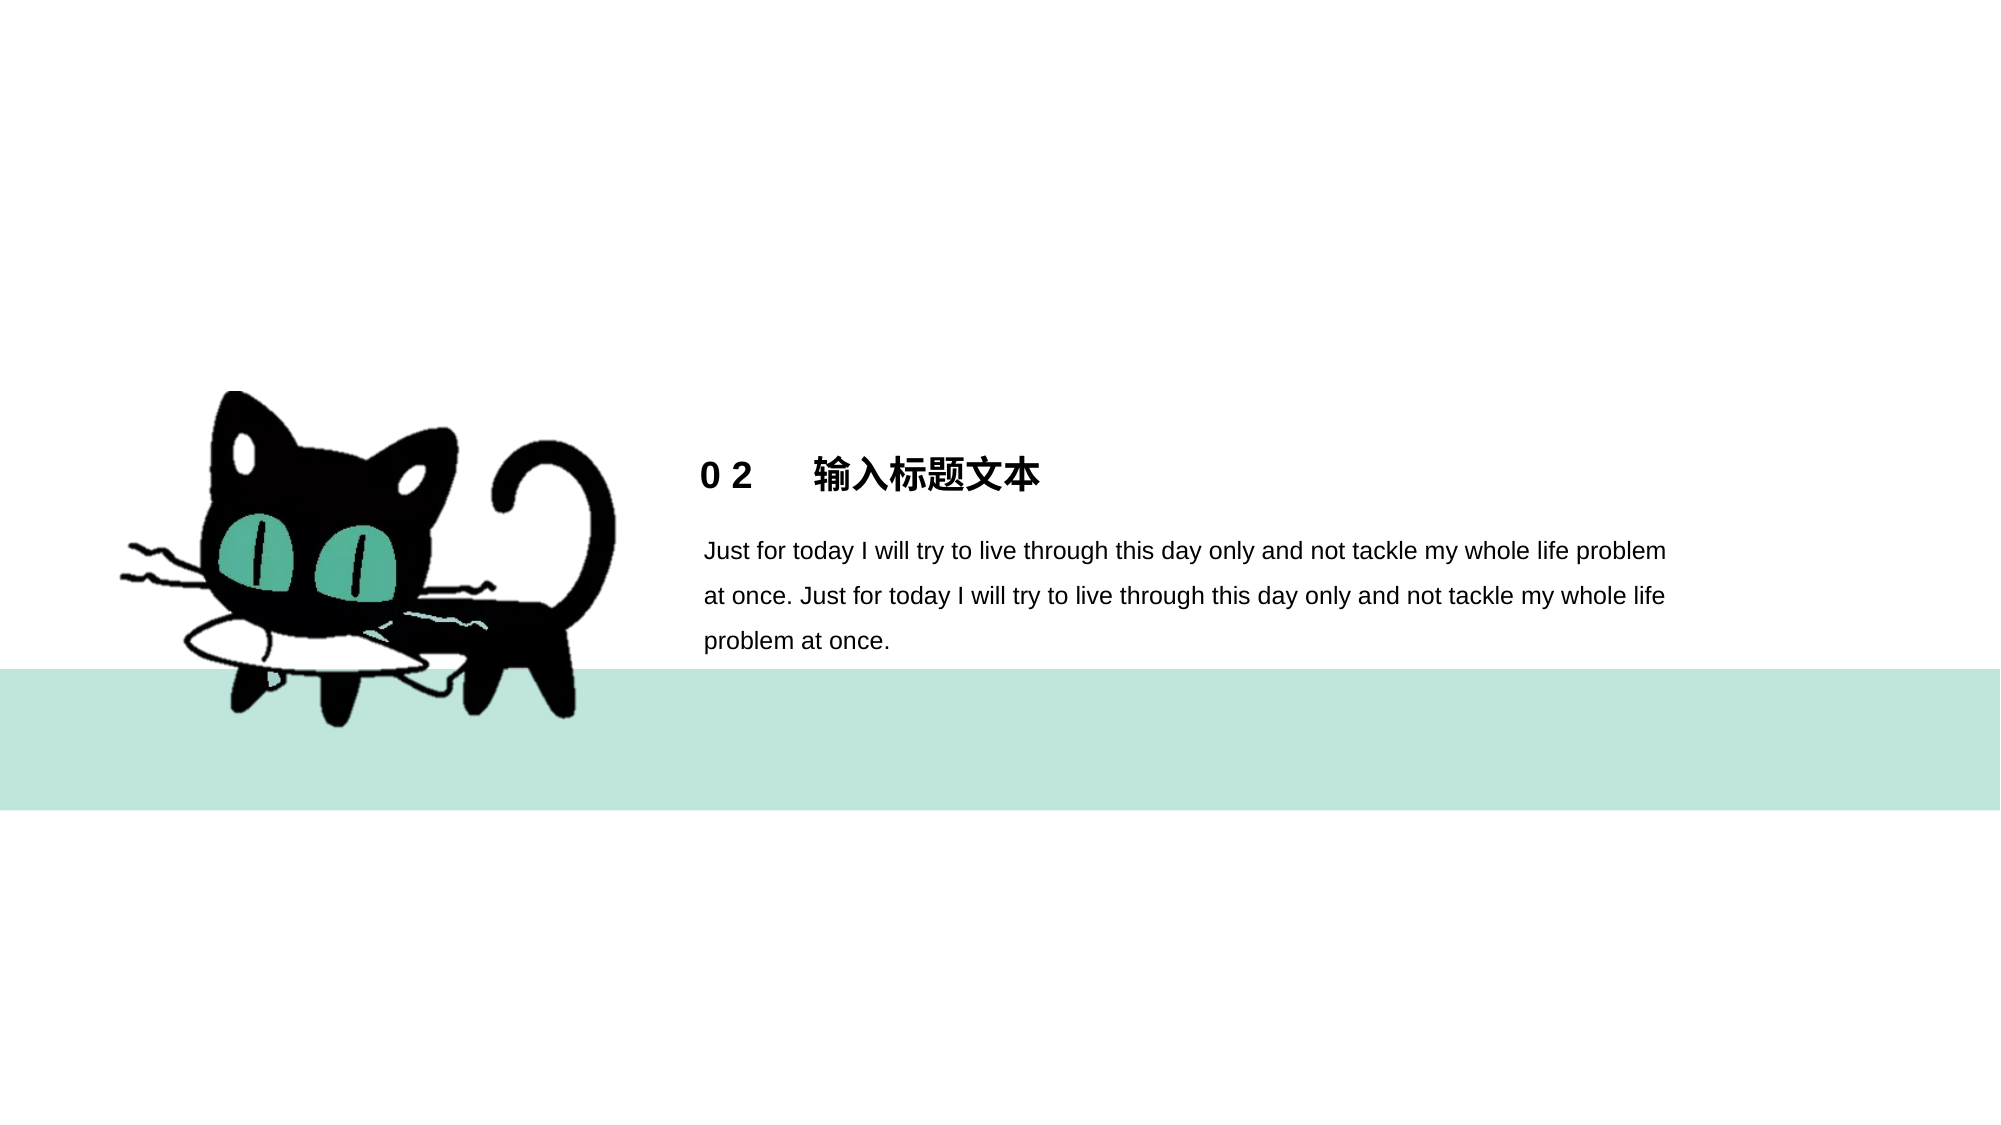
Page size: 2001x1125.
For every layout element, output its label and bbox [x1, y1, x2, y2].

picture [92, 391, 632, 734]
text_box [685, 443, 1696, 670]
text_box [0, 668, 2000, 812]
